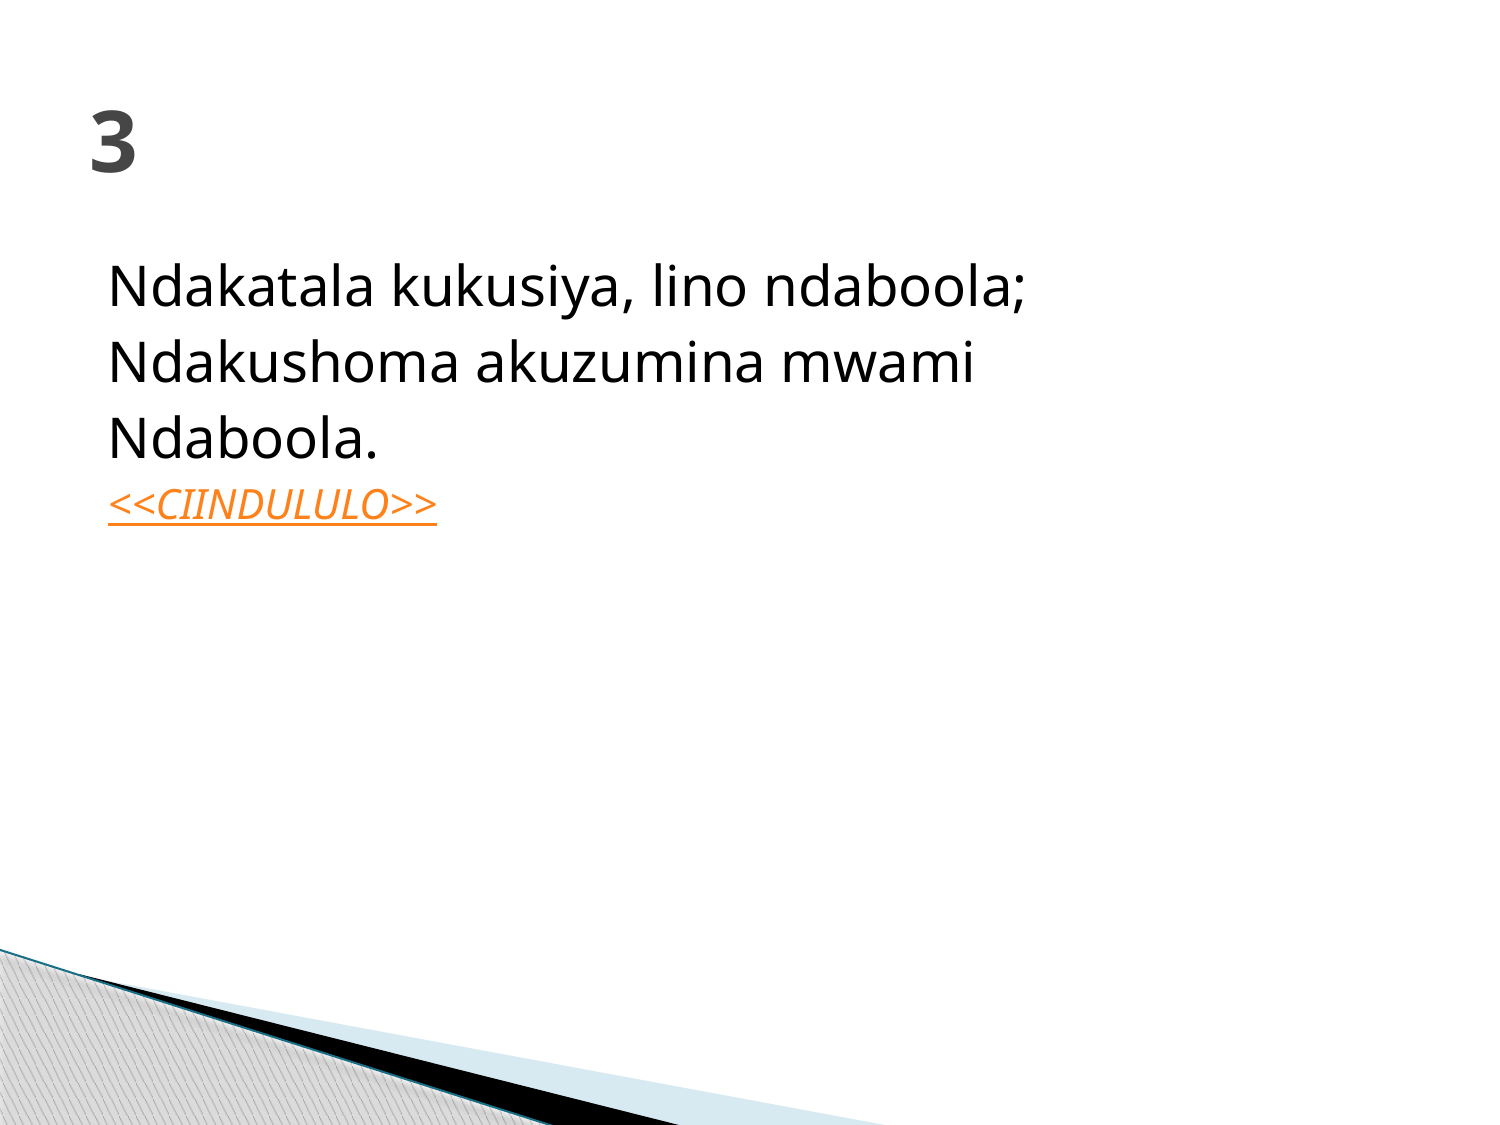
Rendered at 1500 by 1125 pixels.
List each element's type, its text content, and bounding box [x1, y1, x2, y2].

list Ndakatala kukusiya, lino ndaboola; Ndakushoma akuzumina mwami Ndaboola. <<CIINDULULO>> [75, 243, 1425, 986]
title 3 [75, 45, 1425, 233]
